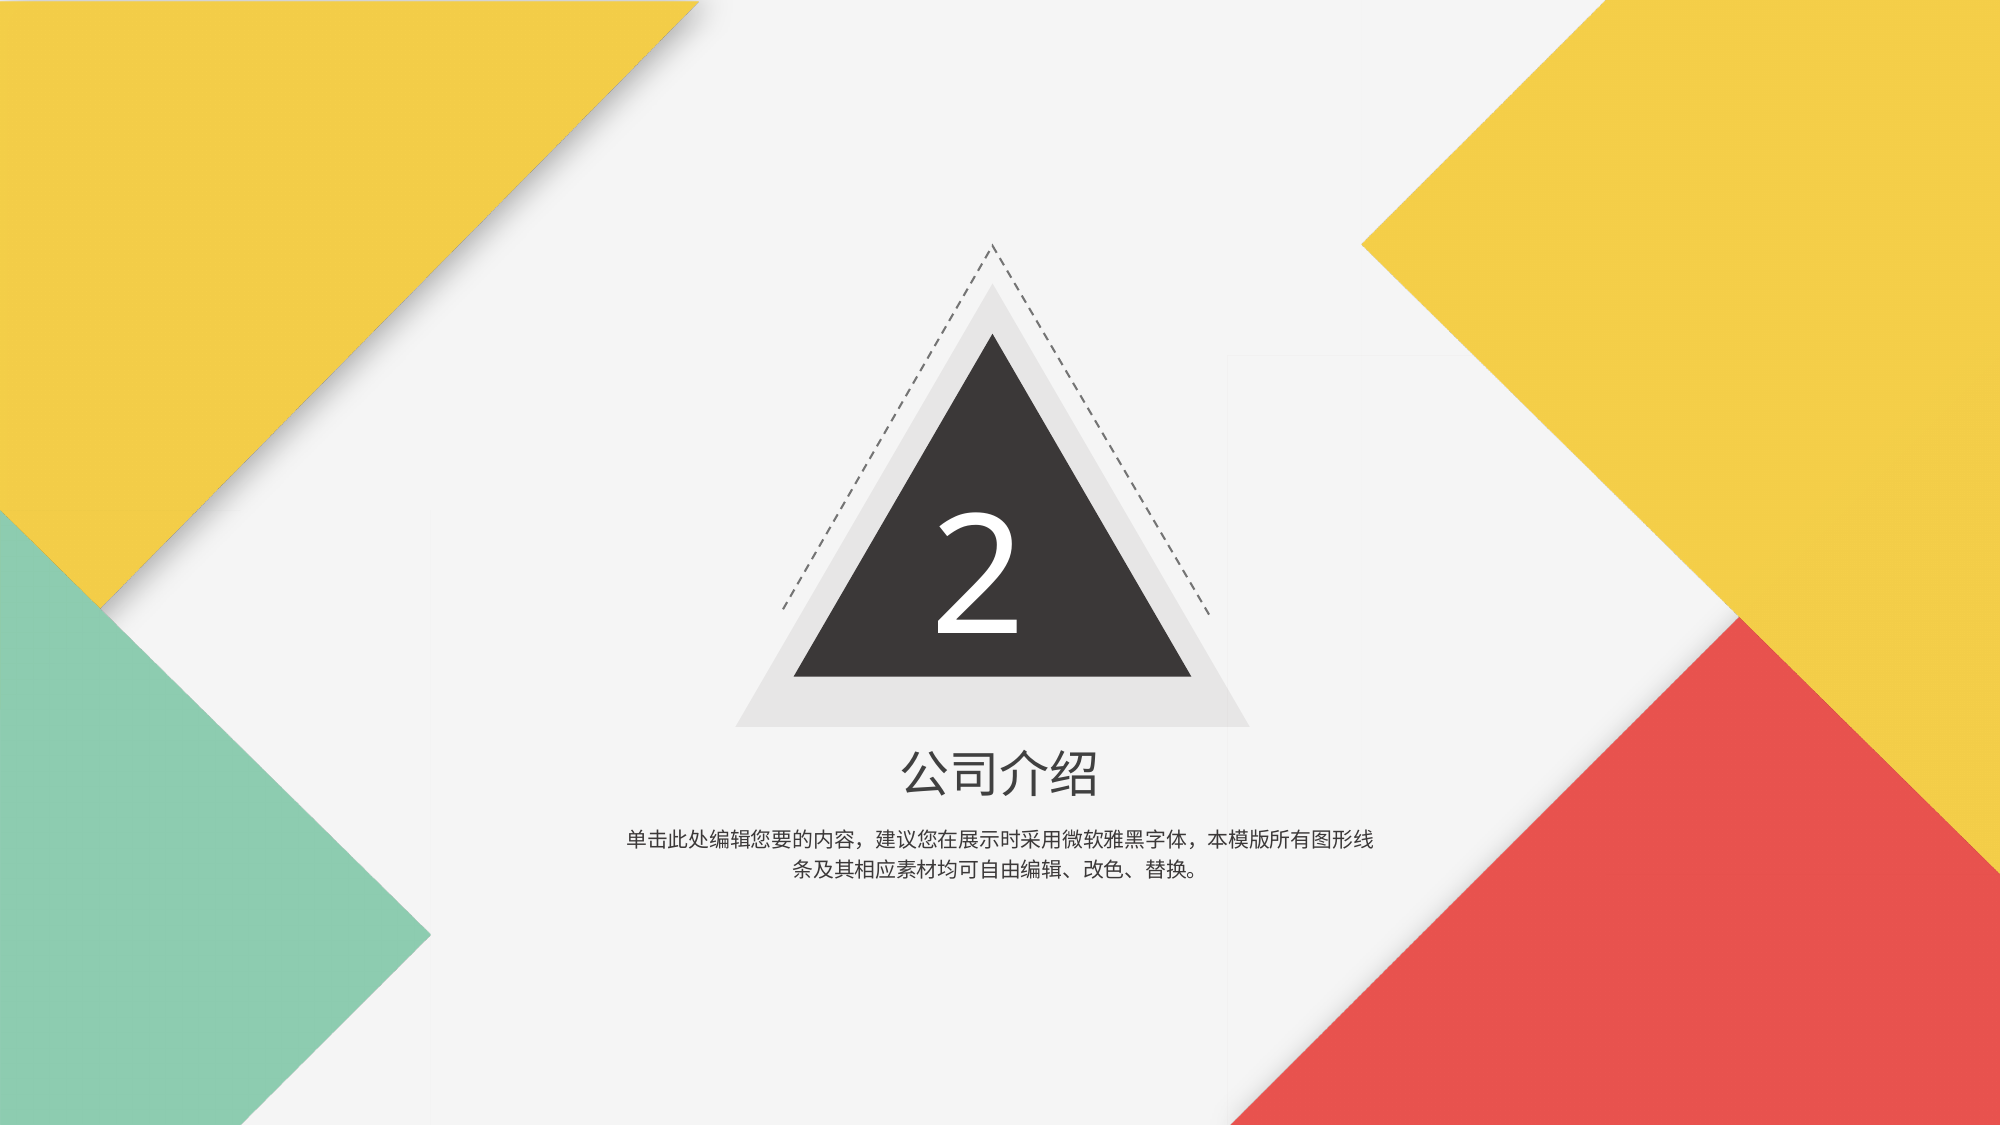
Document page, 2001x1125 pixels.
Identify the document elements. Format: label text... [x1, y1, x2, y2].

text_box 单击此处编辑您要的内容，建议您在展示时采用微软雅黑字体，本模版所有图形线条及其相应素材均可自由编辑、改色、替换。 [619, 821, 1227, 882]
text_box 公司介绍 [888, 736, 1112, 808]
text_box [733, 610, 1227, 728]
picture [0, 1, 699, 1125]
text_box [782, 243, 1212, 619]
text_box 2 [915, 613, 1070, 675]
text_box [791, 611, 1194, 678]
picture [1227, 0, 2000, 1125]
